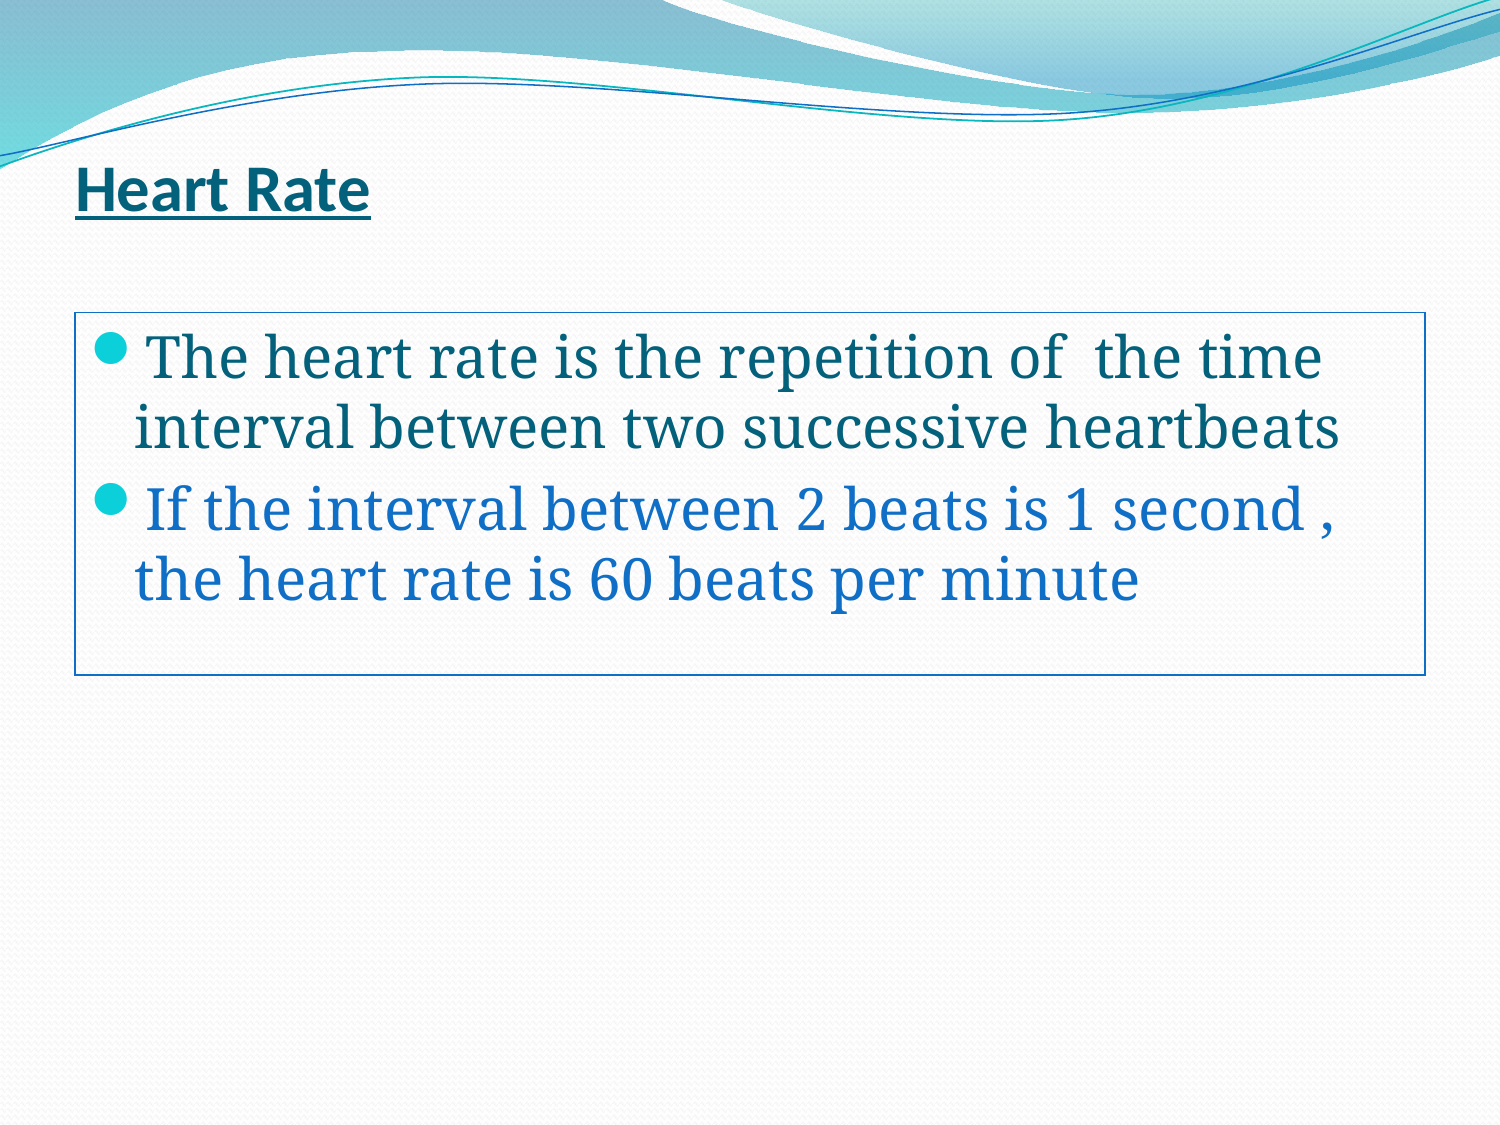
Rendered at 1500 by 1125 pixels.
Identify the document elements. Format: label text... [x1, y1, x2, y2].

list The heart rate is the repetition of the time interval between two successive heartbeats If the interval between 2 beats is 1 second , the heart rate is 60 beats per minute [74, 312, 1426, 676]
title Heart Rate [74, 37, 1426, 226]
